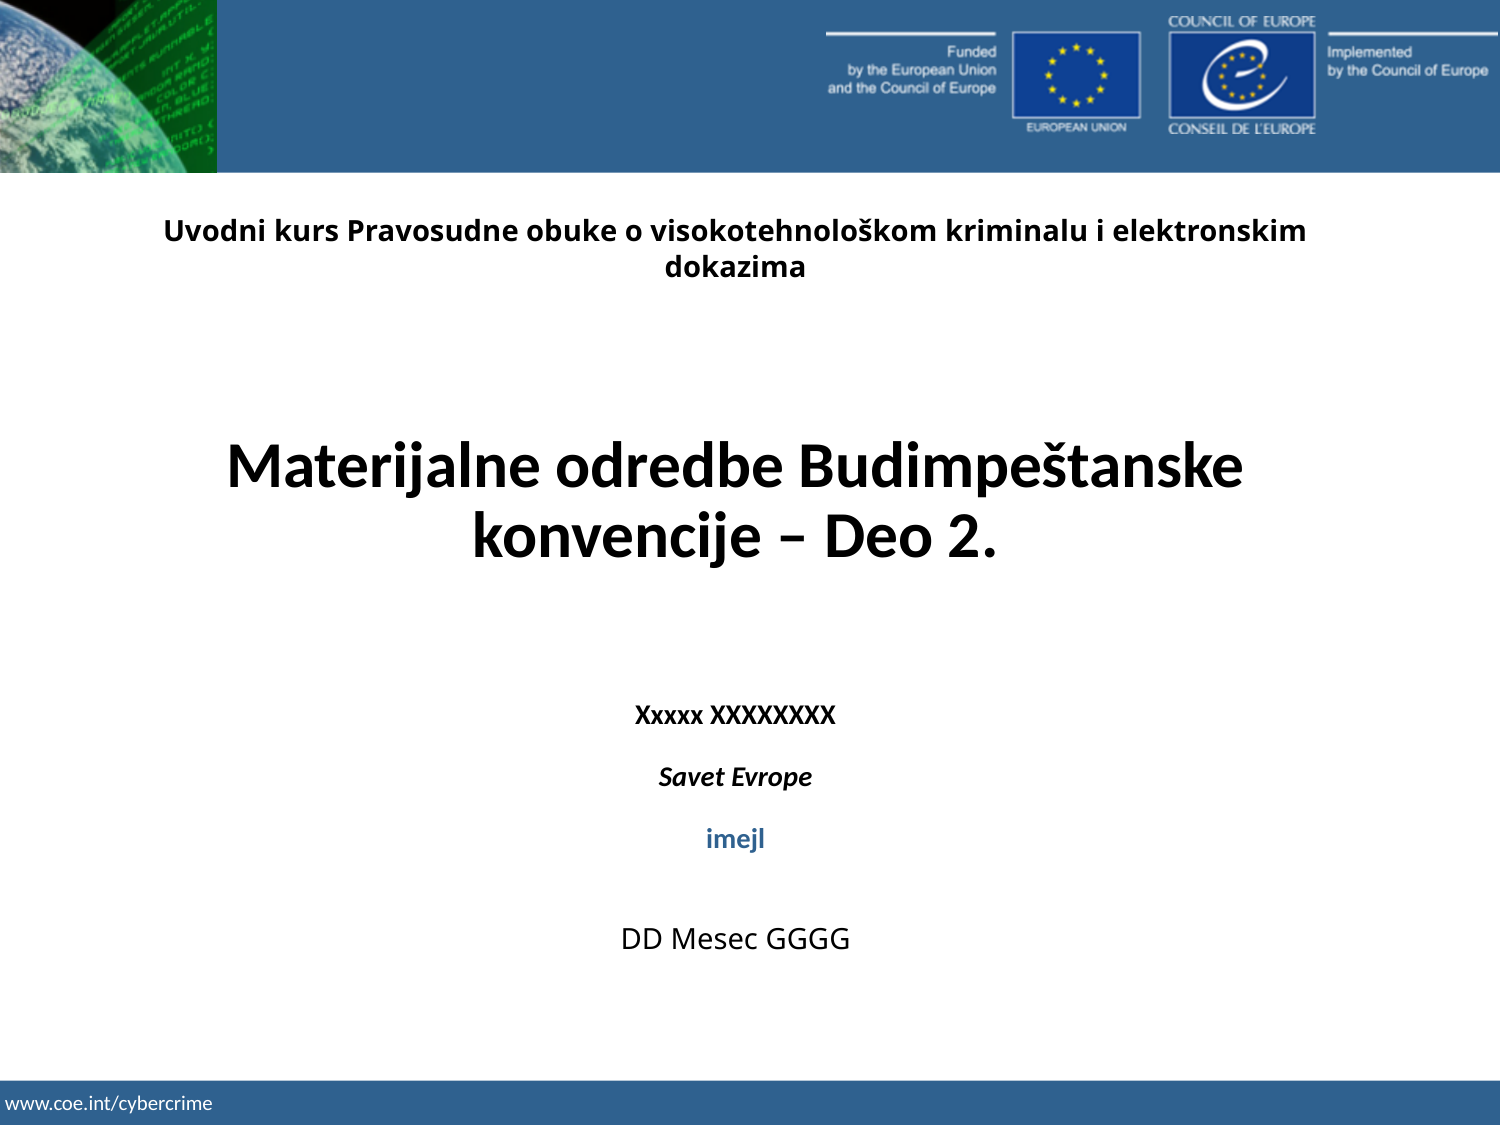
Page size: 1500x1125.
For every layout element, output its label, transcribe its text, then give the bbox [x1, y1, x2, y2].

picture [0, 0, 217, 173]
list DD Mesec GGGG [73, 916, 1398, 1017]
list Uvodni kurs Pravosudne obuke o visokotehnološkom kriminalu i elektronskim dokazima [73, 205, 1398, 324]
list Materijalne odredbe Budimpeštanske konvencije – Deo 2. Xxxxx XXXXXXXX Savet Evrope imejl [73, 423, 1398, 862]
picture [826, 16, 1498, 134]
